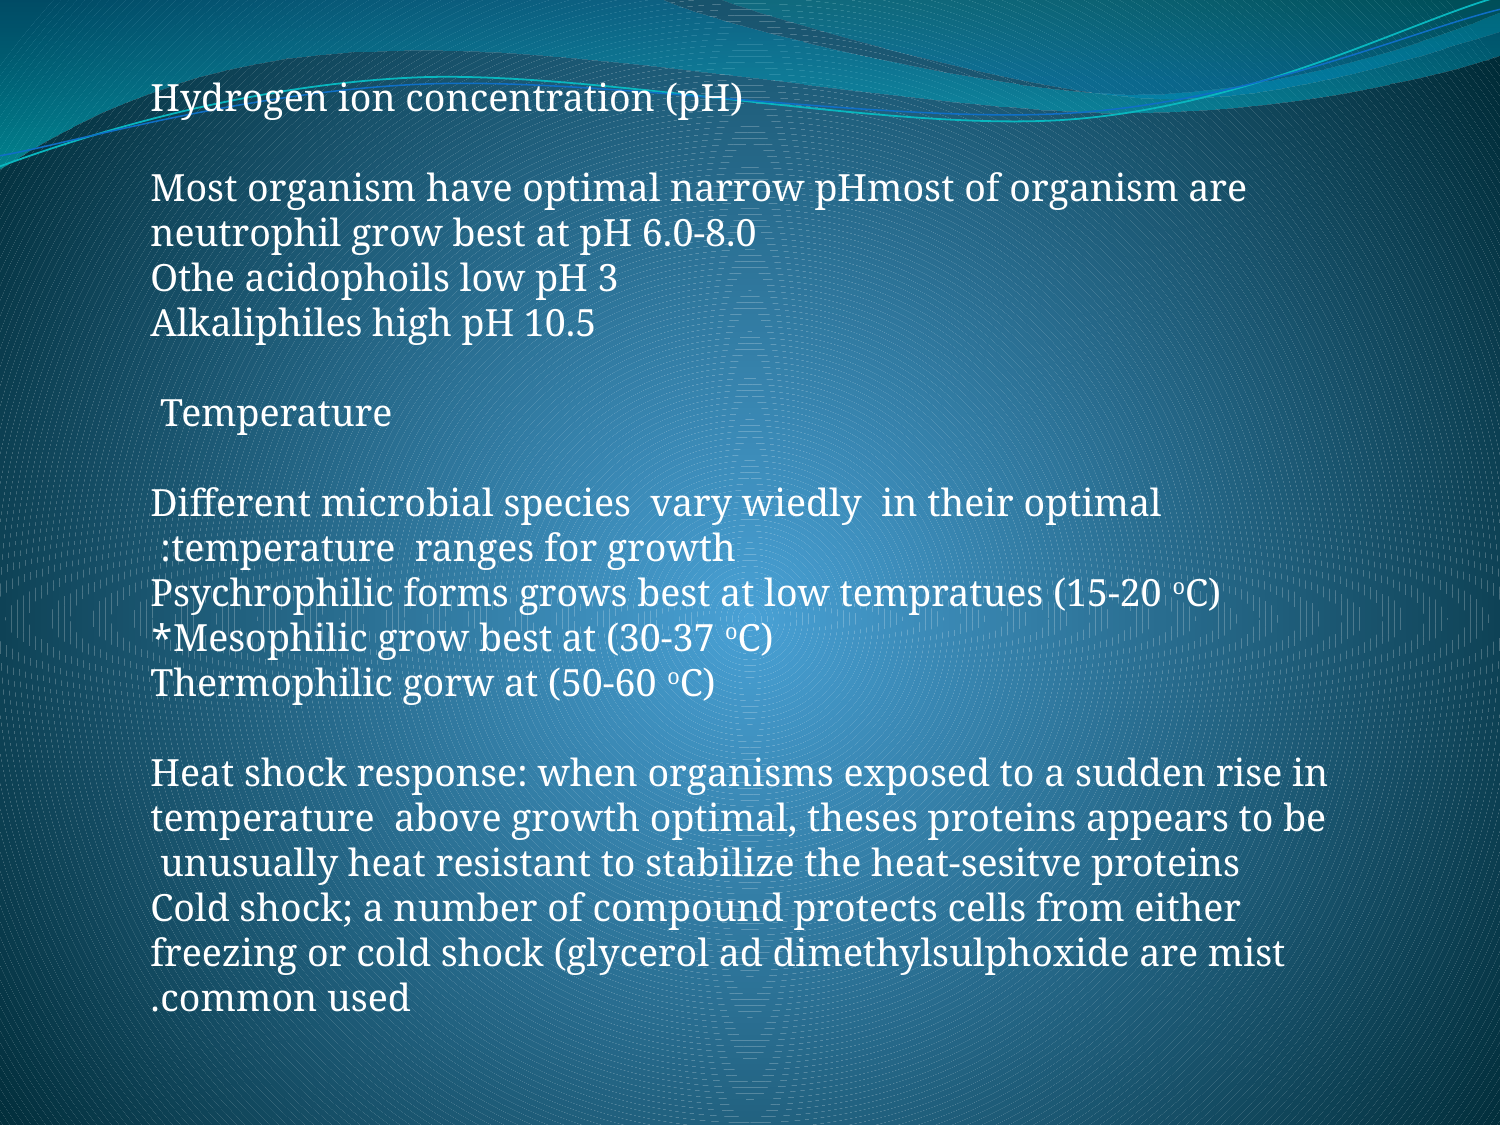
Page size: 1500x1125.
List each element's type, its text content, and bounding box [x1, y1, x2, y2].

text_box Hydrogen ion concentration (pH) Most organism have optimal narrow pHmost of organism are neutrophil grow best at pH 6.0-8.0 Othe acidophoils low pH 3 Alkaliphiles high pH 10.5 Temperature Different microbial species vary wiedly in their optimal temperature ranges for growth: Psychrophilic forms grows best at low tempratues (15-20 oC) Mesophilic grow best at (30-37 oC)* Thermophilic gorw at (50-60 oC) Heat shock response: when organisms exposed to a sudden rise in temperature above growth optimal, theses proteins appears to be unusually heat resistant to stabilize the heat-sesitve proteins Cold shock; a number of compound protects cells from either freezing or cold shock (glycerol ad dimethylsulphoxide are mist common used. [135, 66, 1400, 1117]
